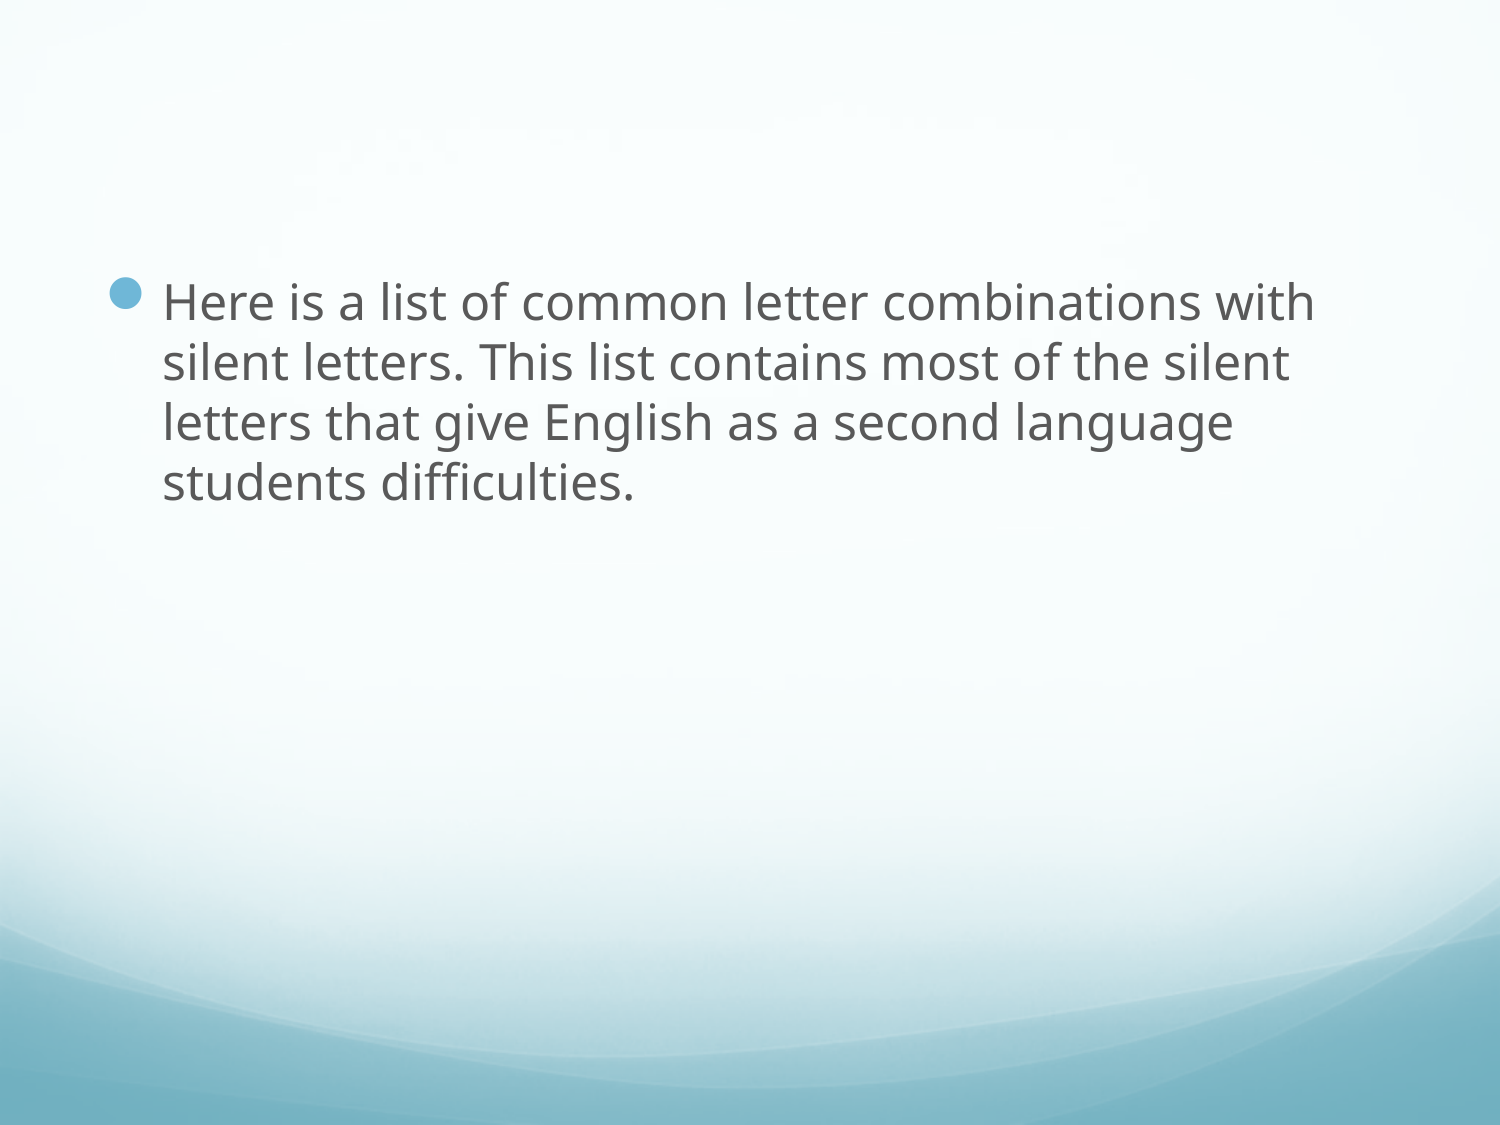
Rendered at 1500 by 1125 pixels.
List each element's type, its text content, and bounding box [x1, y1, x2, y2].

list Here is a list of common letter combinations with silent letters. This list contains most of the silent letters that give English as a second language students difficulties. [90, 262, 1410, 975]
